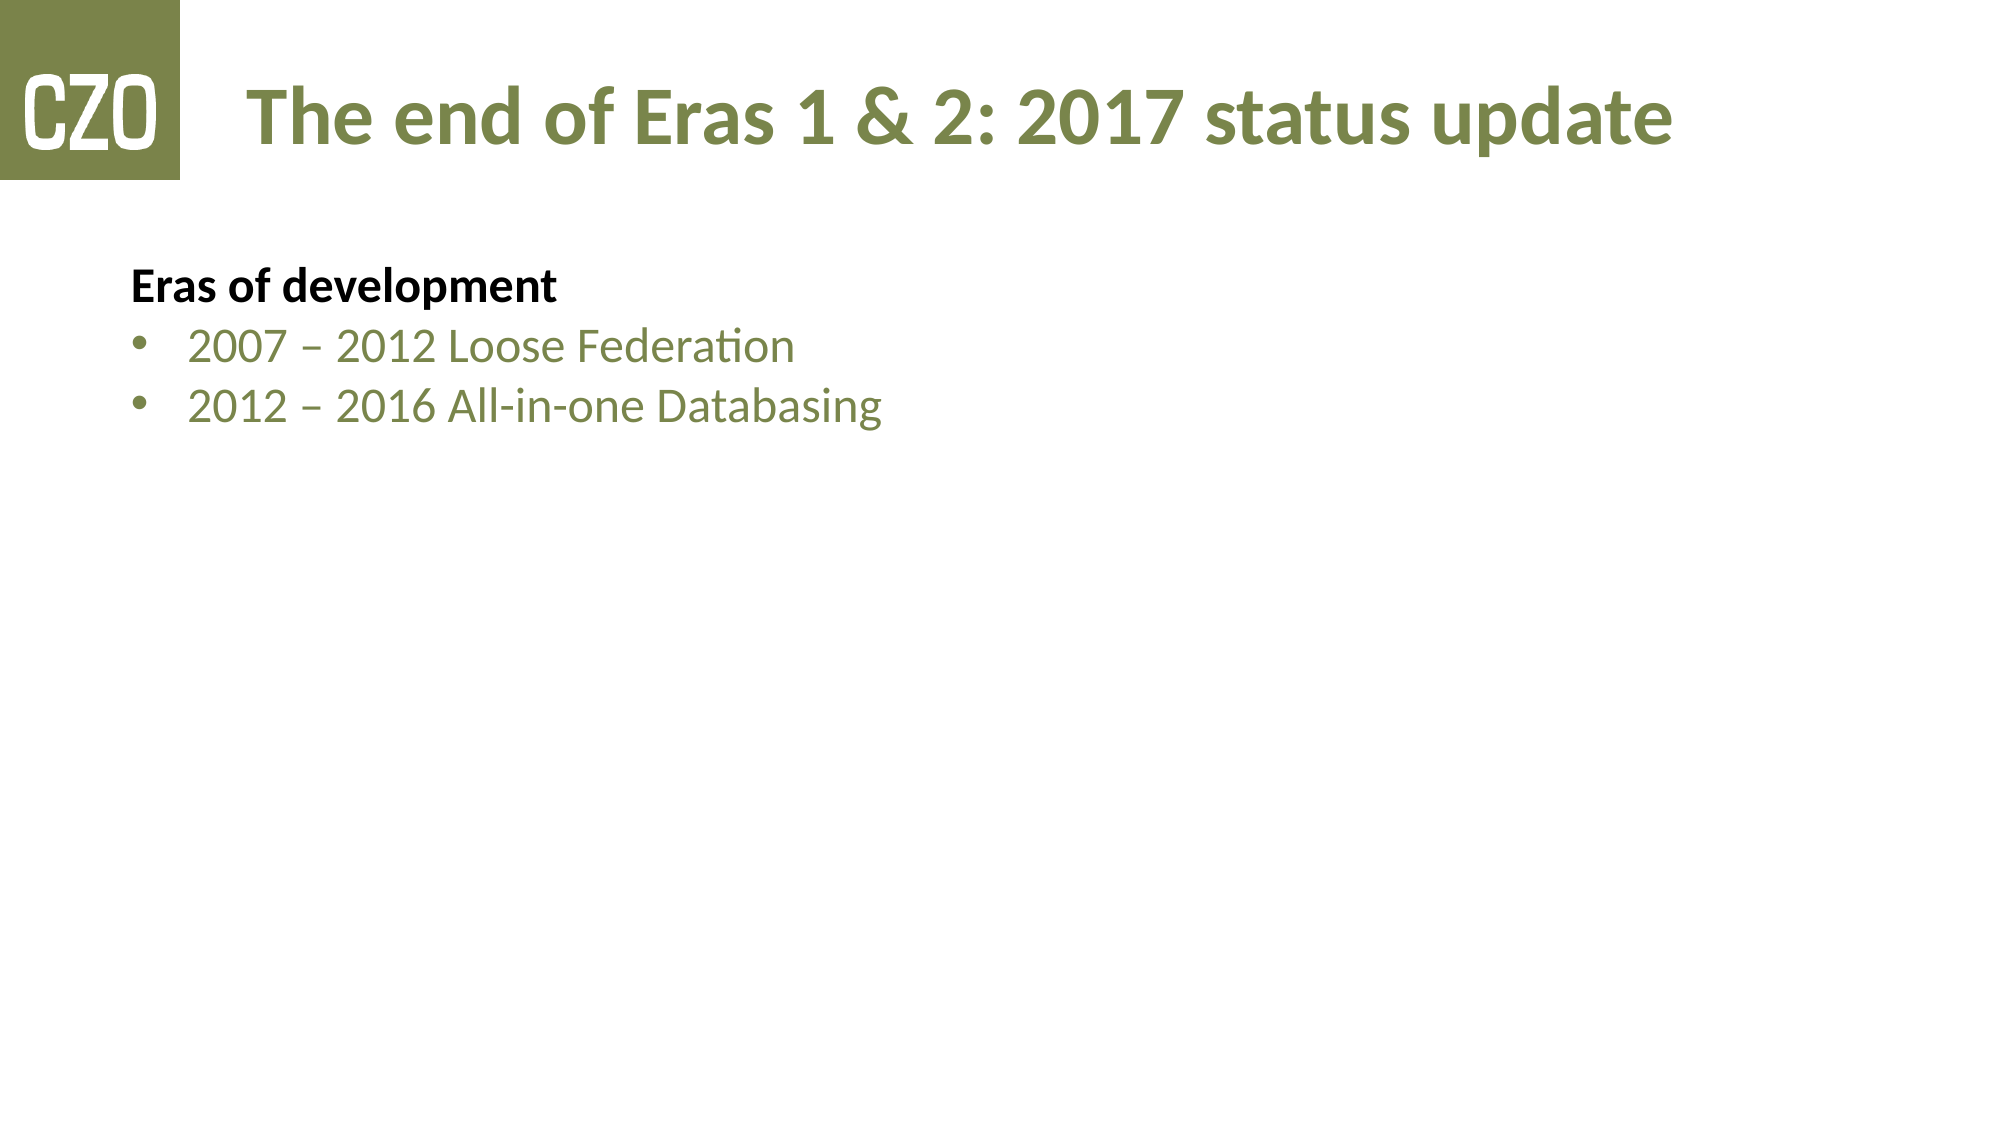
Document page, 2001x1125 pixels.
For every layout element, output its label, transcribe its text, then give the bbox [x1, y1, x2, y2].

picture [0, 0, 180, 180]
text_box Eras of development 2007 – 2012 Loose Federation 2012 – 2016 All-in-one Databasing [116, 245, 1117, 440]
text_box The end of Eras 1 & 2: 2017 status update [232, 53, 1691, 169]
